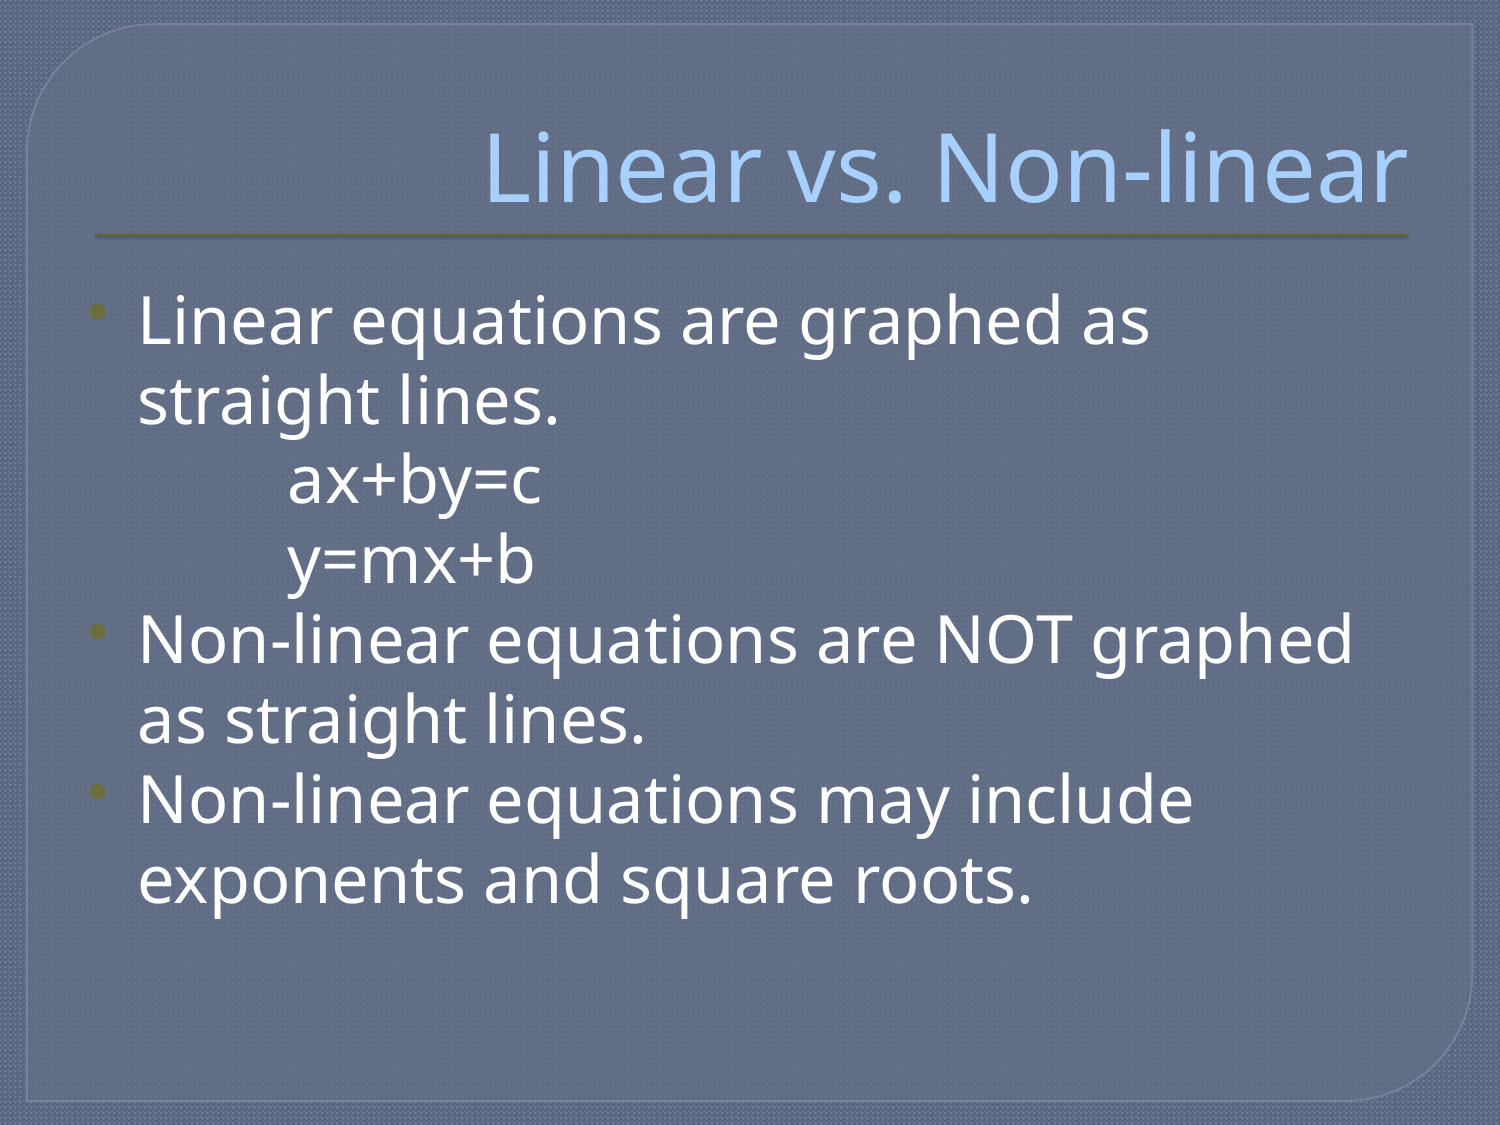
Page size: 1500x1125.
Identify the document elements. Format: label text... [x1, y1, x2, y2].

list Linear equations are graphed as straight lines. ax+by=c y=mx+b Non-linear equations are NOT graphed as straight lines. Non-linear equations may include exponents and square roots. [75, 270, 1425, 1013]
title Linear vs. Non-linear [75, 41, 1425, 230]
